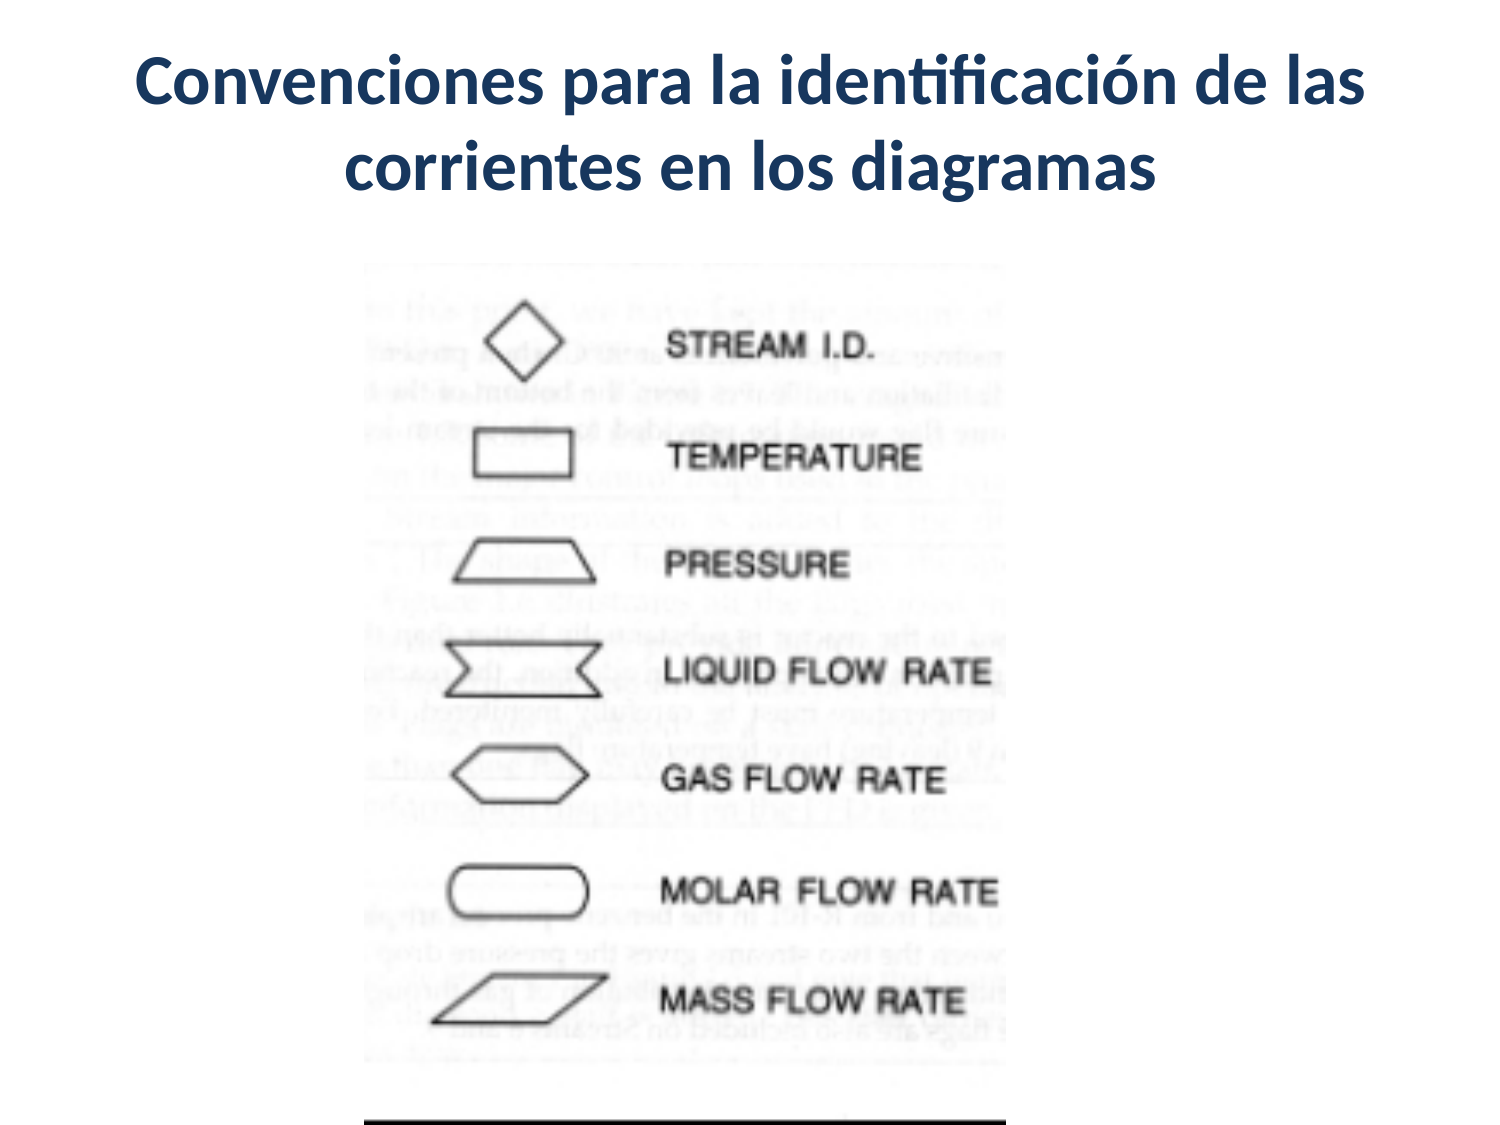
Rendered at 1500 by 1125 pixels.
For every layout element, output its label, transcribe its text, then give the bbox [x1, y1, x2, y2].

title Convenciones para la identificación de las corrientes en los diagramas [71, 24, 1431, 213]
picture [363, 263, 1006, 1125]
